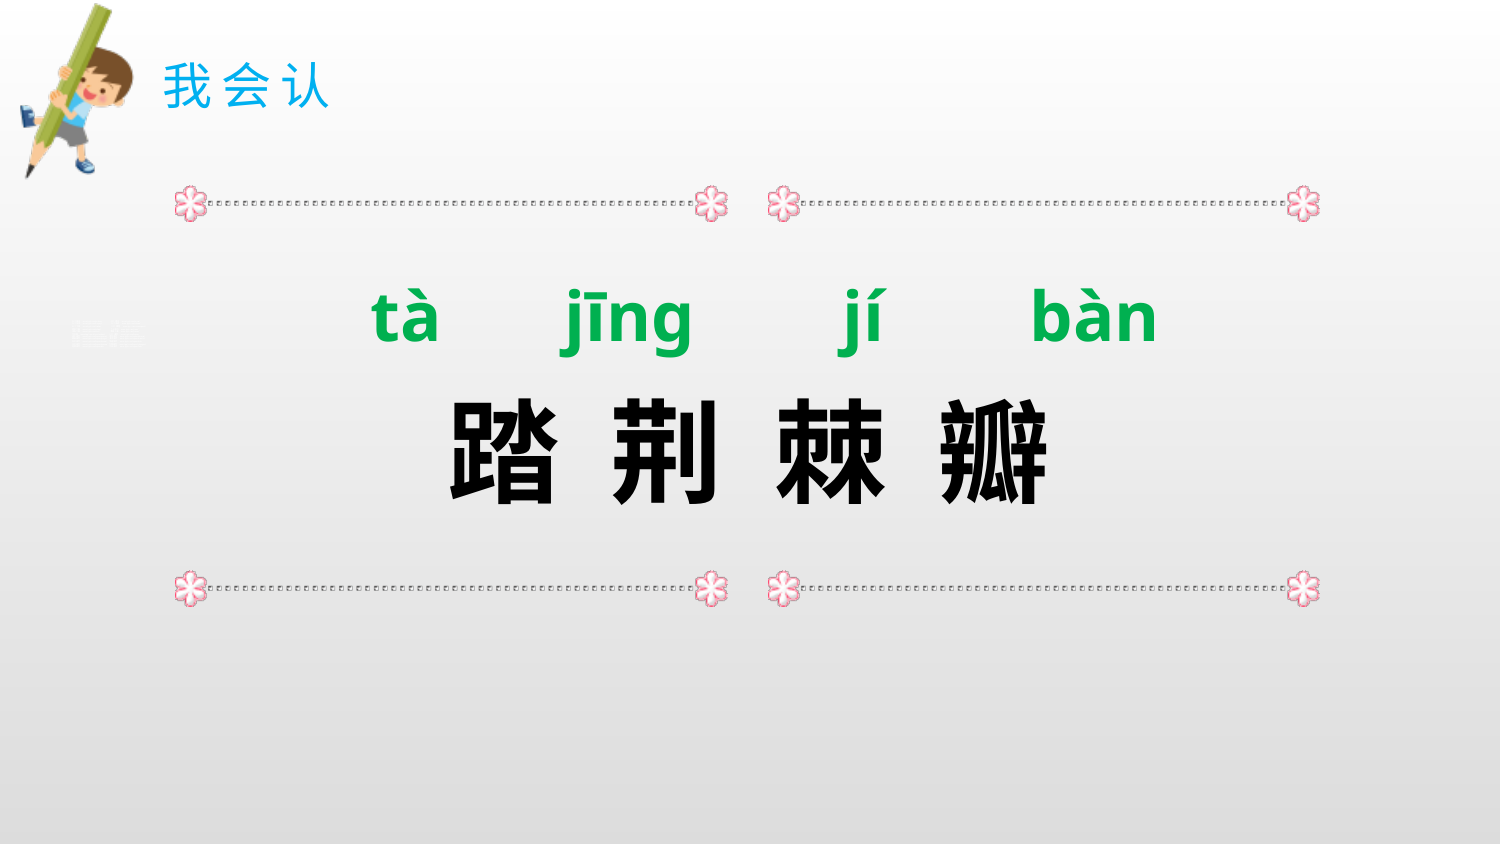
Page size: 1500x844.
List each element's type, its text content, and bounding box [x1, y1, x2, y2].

text_box jīng [541, 266, 718, 361]
text_box tà [301, 266, 512, 361]
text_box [175, 185, 1320, 222]
text_box jí [785, 266, 941, 361]
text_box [175, 570, 1320, 607]
text_box bàn [1006, 266, 1184, 361]
text_box 踏 荆 棘 瓣 [199, 376, 1299, 523]
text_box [8, 0, 354, 189]
